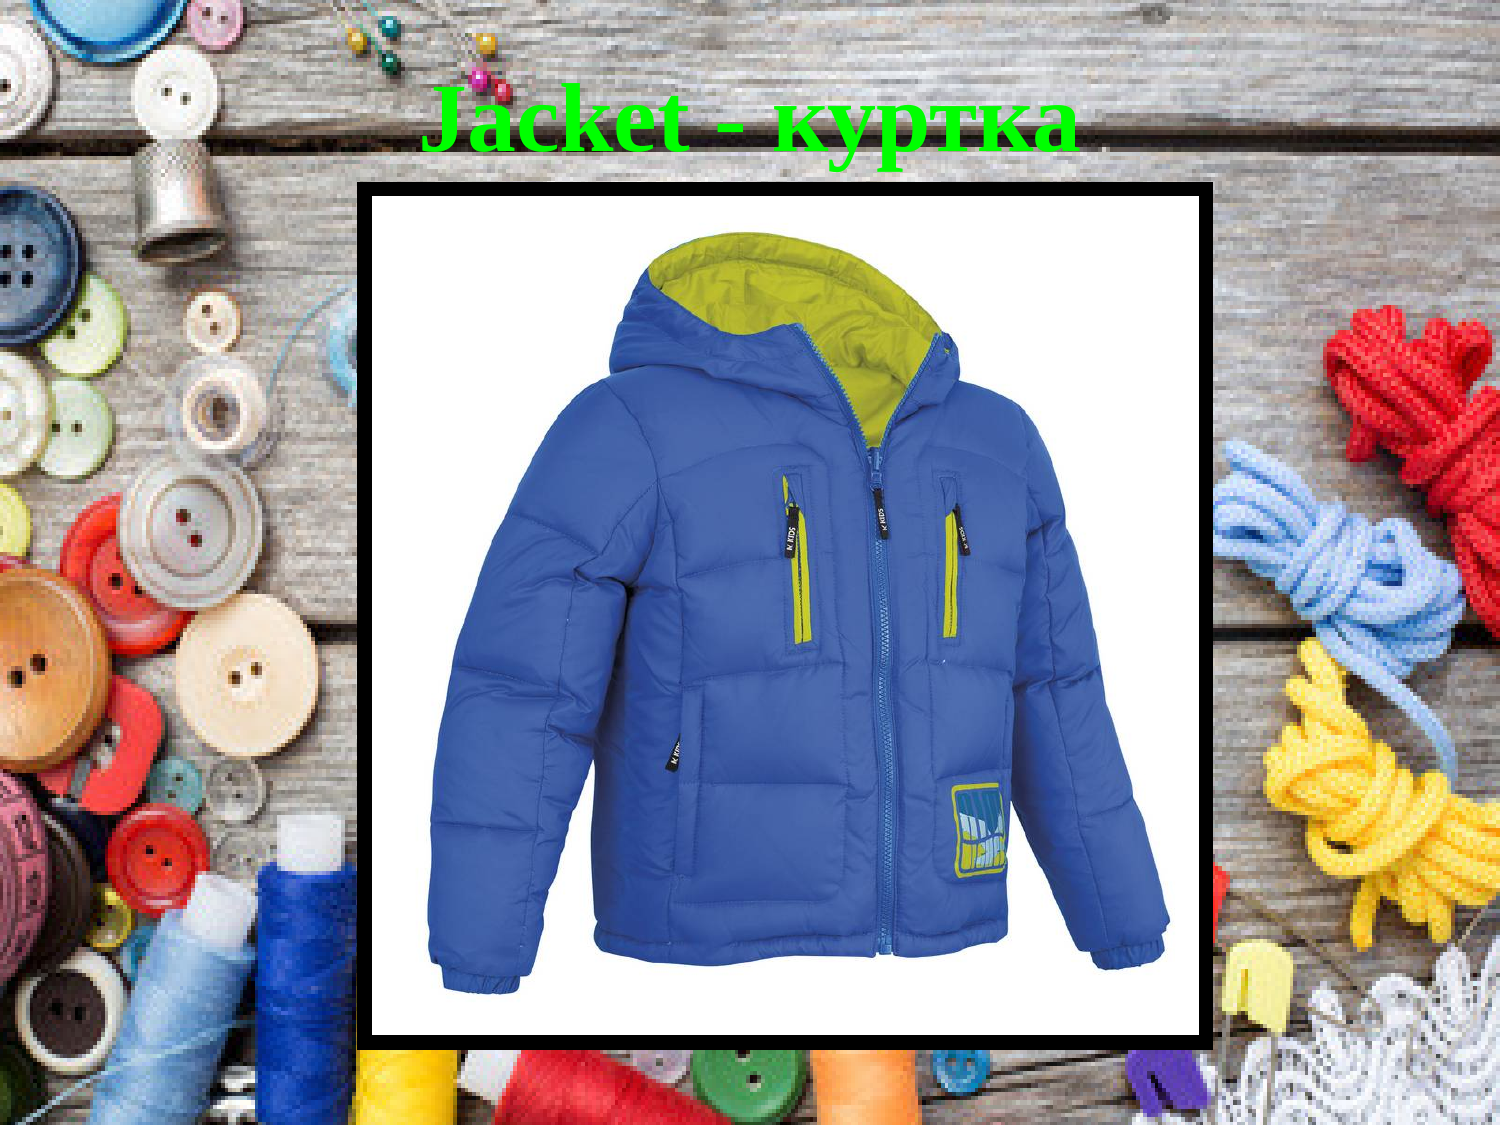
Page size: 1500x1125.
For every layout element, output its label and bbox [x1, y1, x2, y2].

picture [371, 195, 1200, 1036]
list [0, 0, 1500, 1125]
